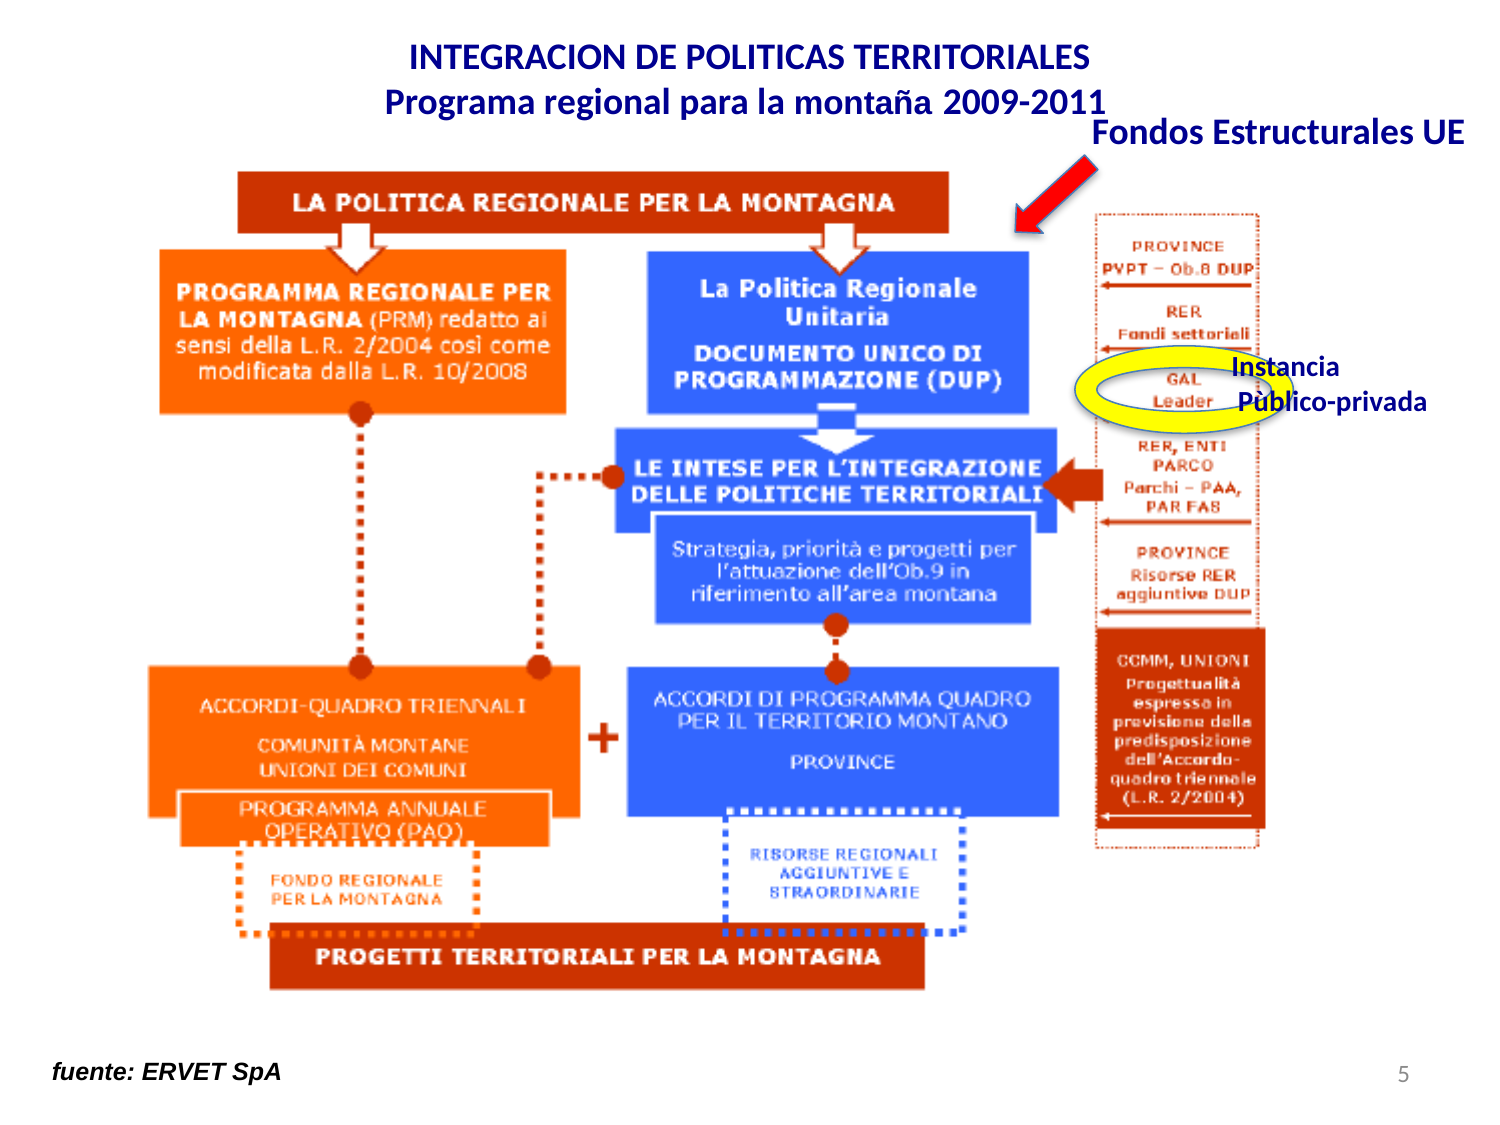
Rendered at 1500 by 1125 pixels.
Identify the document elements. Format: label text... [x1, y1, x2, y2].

slide_number 5 [1074, 1042, 1425, 1103]
text_box Fondos Estructurales UE [1077, 99, 1481, 160]
text_box INTEGRACION DE POLITICAS TERRITORIALES Programa regional para la montaña 2009-2011 [81, 24, 1419, 130]
text_box Instancia Pùblico-privada [1299, 339, 1443, 425]
picture [128, 126, 1294, 1044]
text_box fuente: ERVET SpA [37, 1047, 298, 1093]
